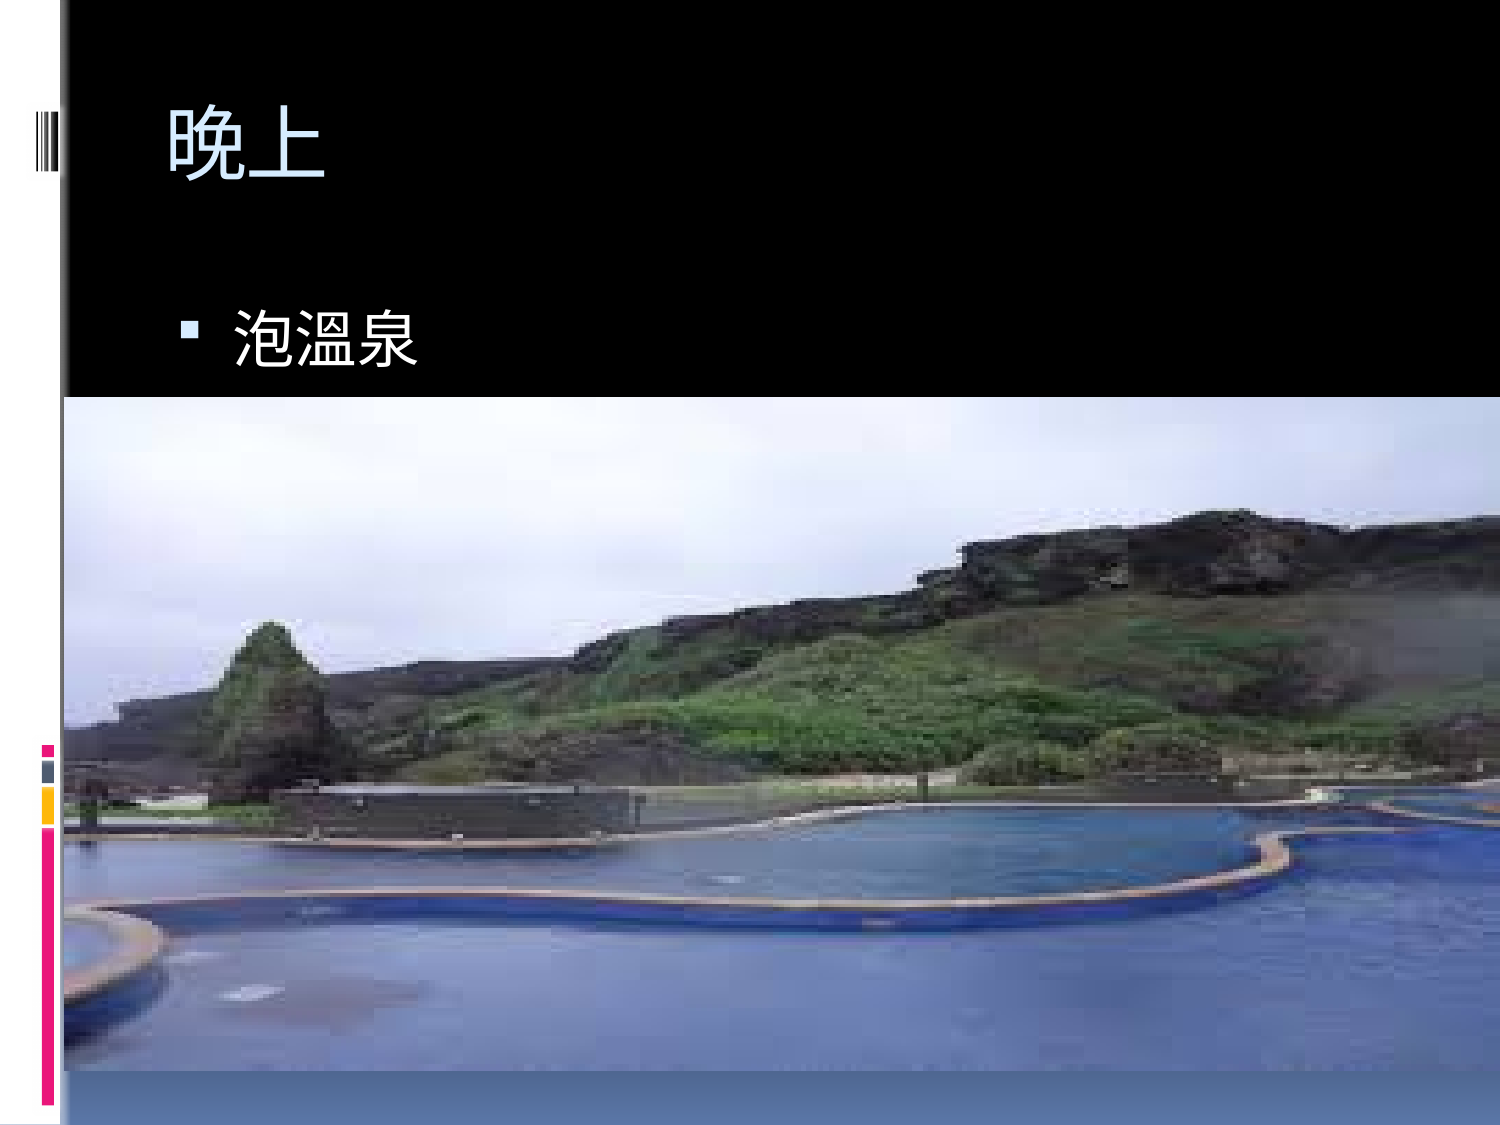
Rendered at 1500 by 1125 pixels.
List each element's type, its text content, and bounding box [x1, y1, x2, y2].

title 晚上 [150, 83, 1425, 234]
list 泡溫泉 [150, 292, 1425, 387]
picture [64, 396, 1500, 1071]
